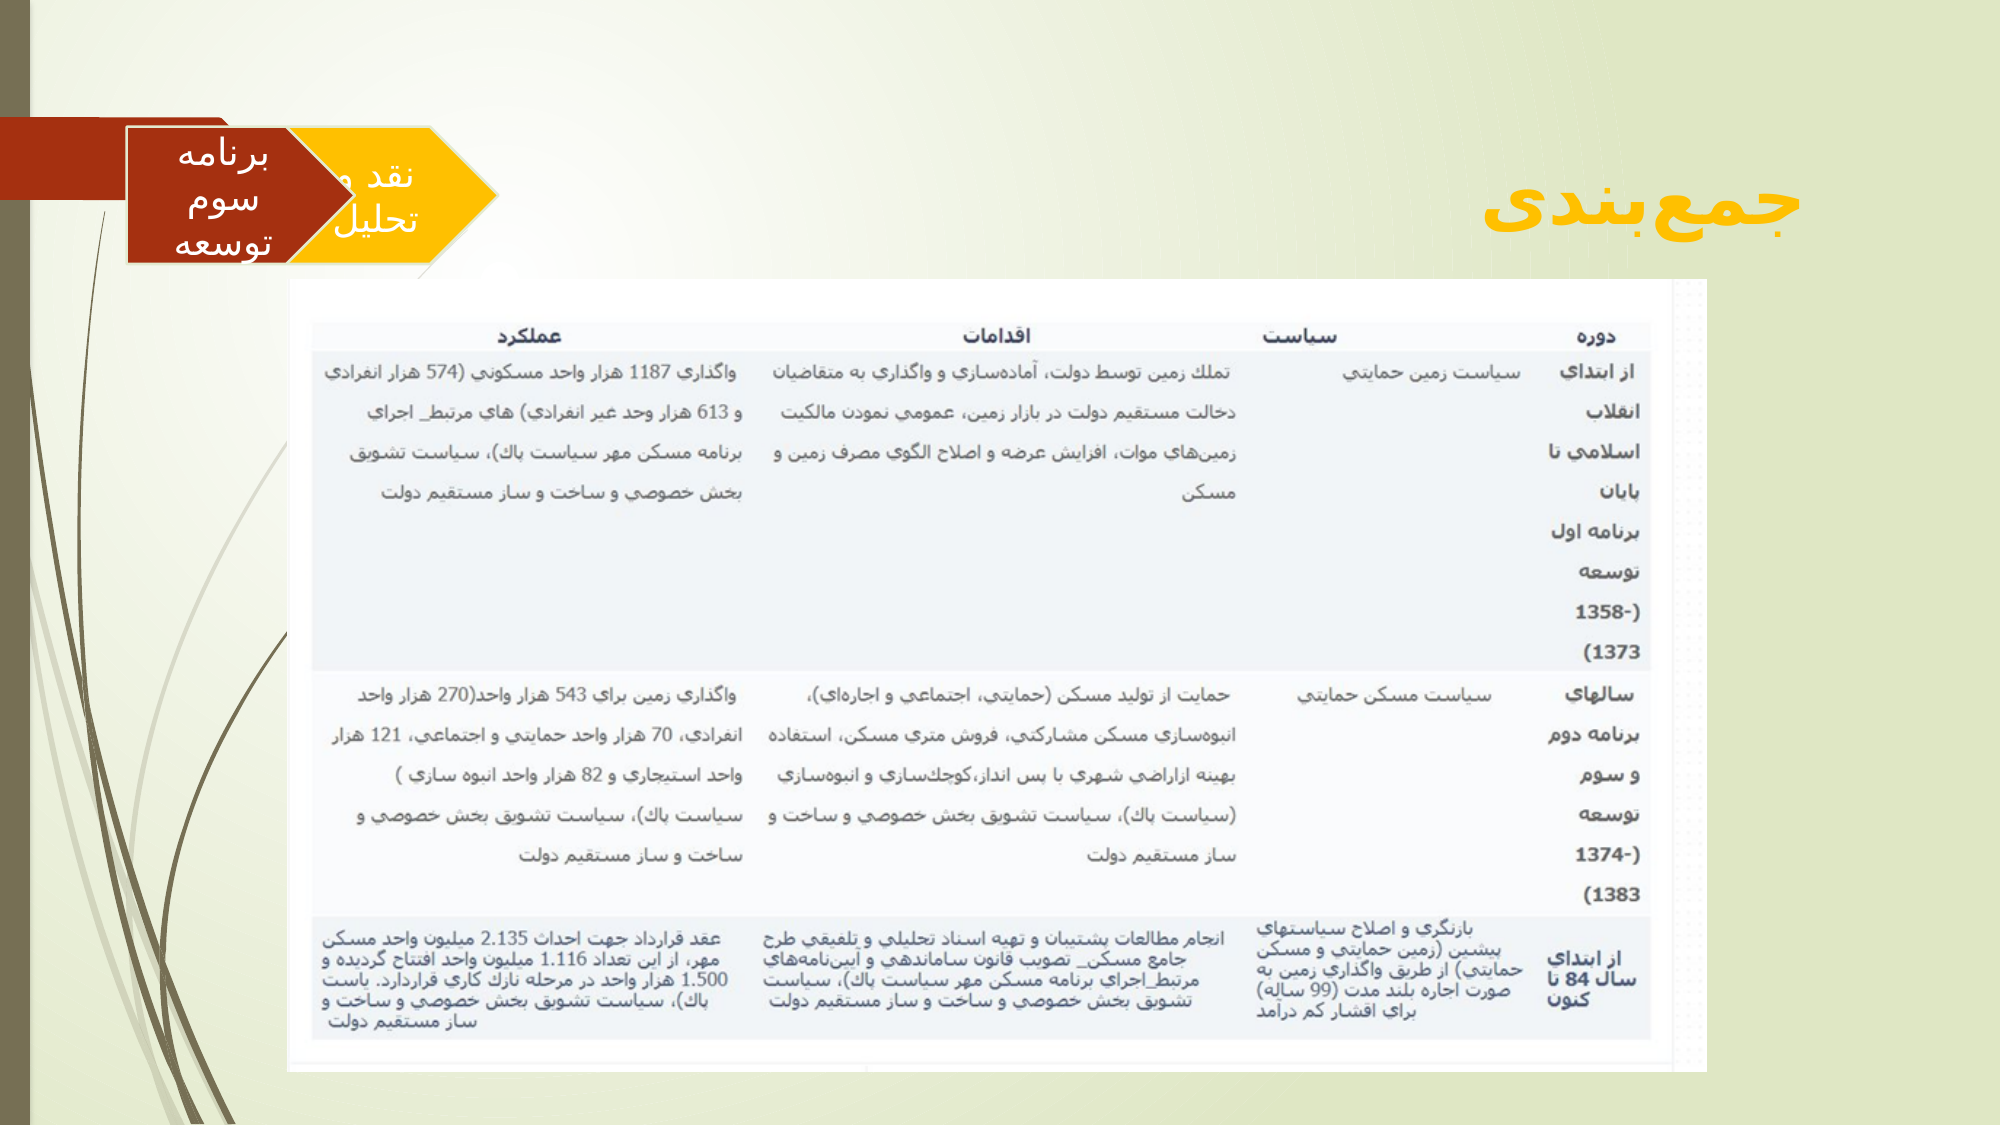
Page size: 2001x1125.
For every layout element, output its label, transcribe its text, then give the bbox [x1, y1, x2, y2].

picture [287, 279, 1708, 1073]
text_box نقد و تحلیل [287, 125, 500, 266]
text_box برنامه سوم توسعه [125, 125, 356, 266]
text_box جمع‌بندی [498, 142, 1822, 248]
